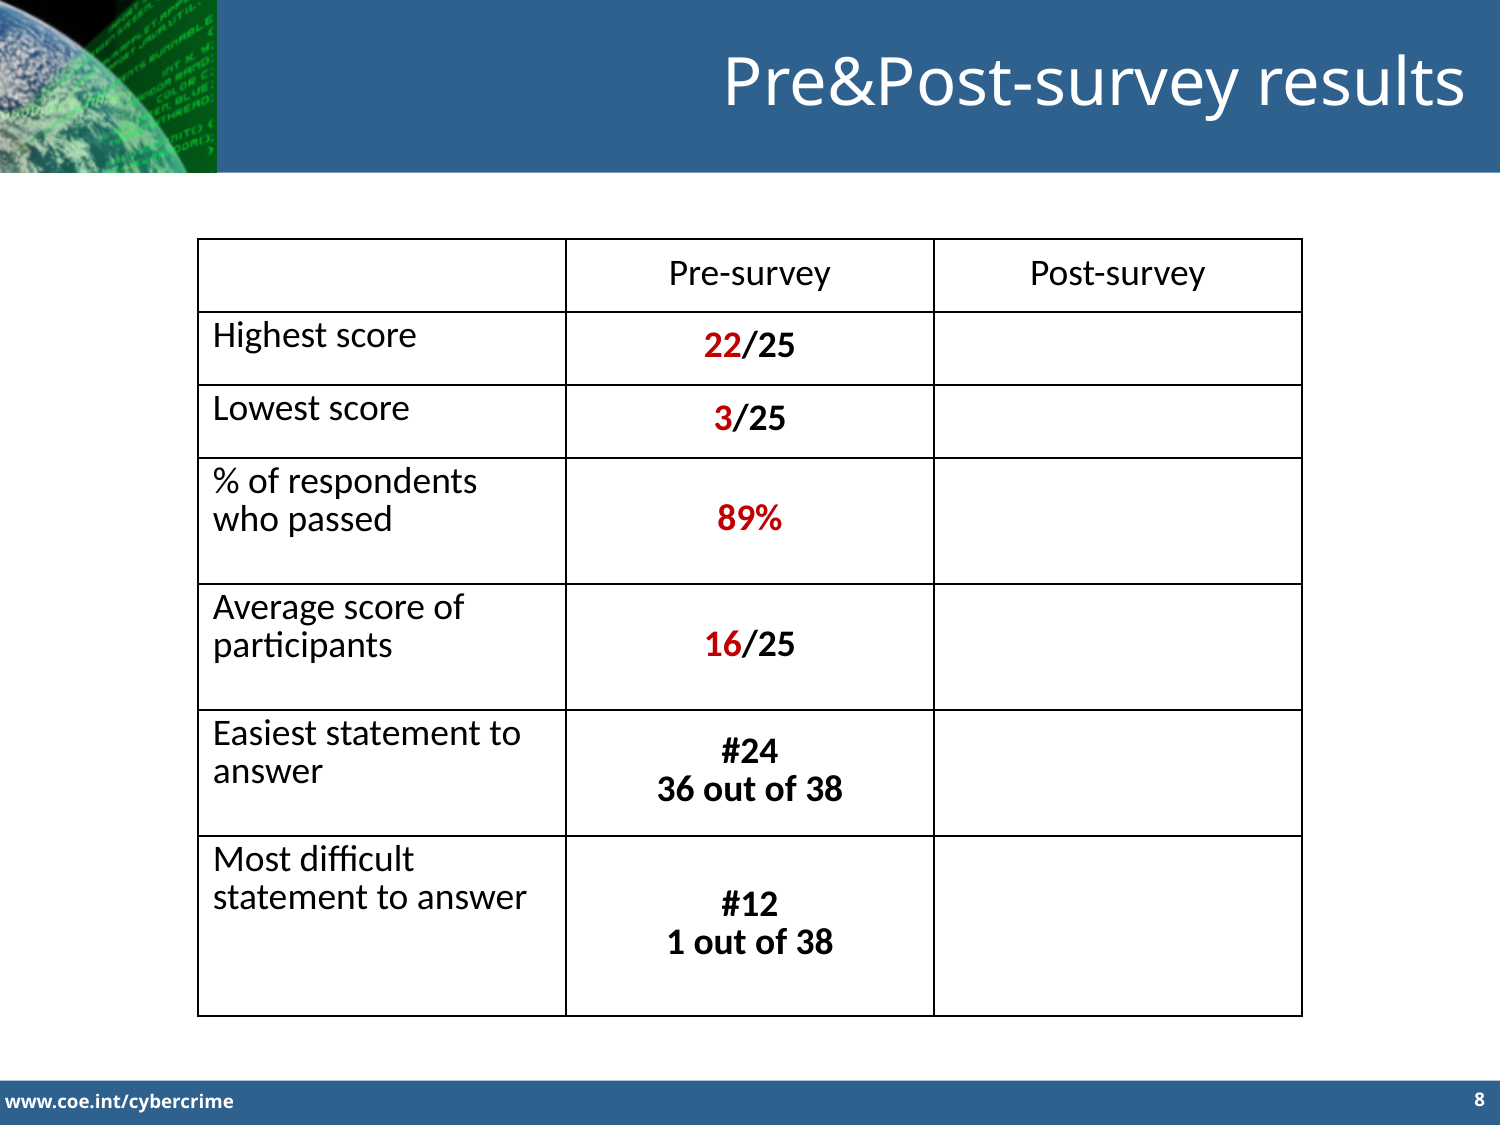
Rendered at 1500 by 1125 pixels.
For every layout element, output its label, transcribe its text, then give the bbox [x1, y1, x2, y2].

table_cell Lowest score [199, 386, 565, 457]
table_header Post-survey [935, 240, 1301, 311]
table_cell 3/25 [567, 386, 933, 457]
table_header Pre-survey [567, 240, 933, 311]
table_cell [935, 386, 1301, 457]
table_cell Most difficult statement to answer [199, 837, 565, 1015]
table_cell #12 1 out of 38 [567, 837, 933, 1015]
table_cell % of respondents who passed [199, 459, 565, 583]
table_cell #24 36 out of 38 [567, 711, 933, 835]
table_cell Easiest statement to answer [199, 711, 565, 835]
table_cell [935, 711, 1301, 835]
text_box Pre&Post-survey results [230, 31, 1483, 126]
table_cell 89% [567, 459, 933, 583]
picture [0, 1, 217, 173]
table_cell Highest score [199, 313, 565, 384]
table_cell [935, 837, 1301, 1015]
table_cell Average score of participants [199, 585, 565, 709]
table_header [199, 240, 565, 311]
table_cell 16/25 [567, 585, 933, 709]
table_cell [935, 459, 1301, 583]
table_cell [935, 313, 1301, 384]
table_cell 22/25 [567, 313, 933, 384]
table_cell [935, 585, 1301, 709]
